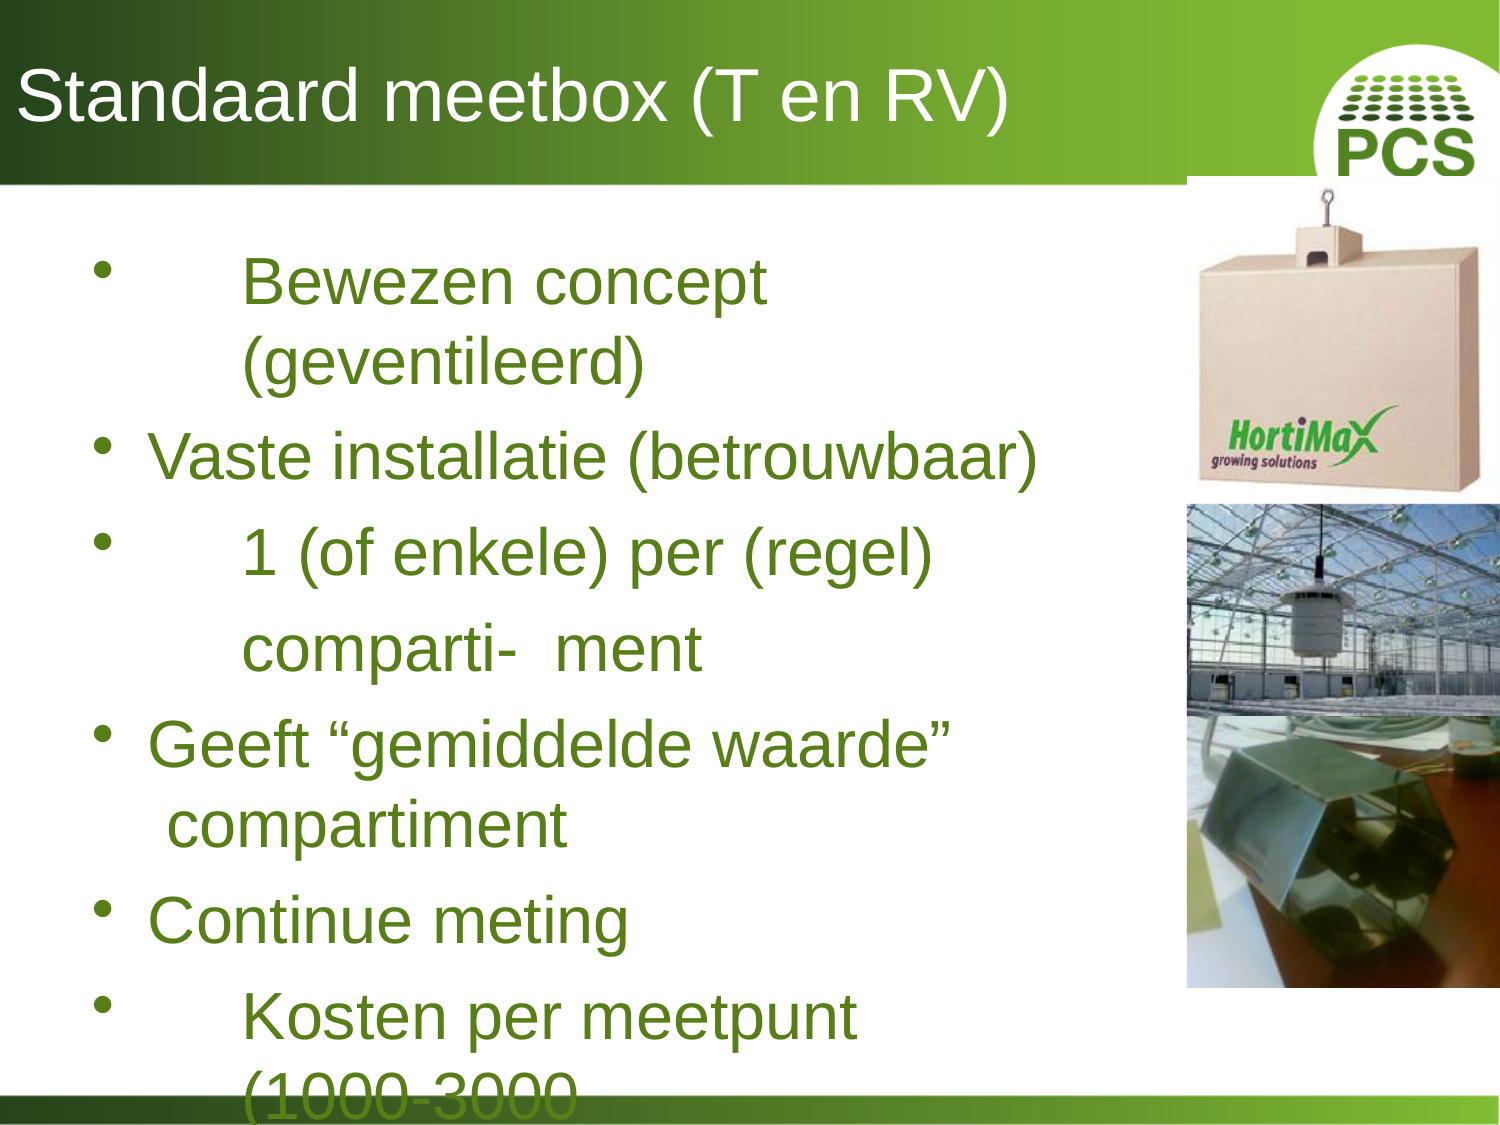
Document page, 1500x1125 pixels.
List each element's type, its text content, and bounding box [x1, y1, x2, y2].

text_box Bewezen concept (geventileerd) Vaste installatie (betrouwbaar) 1 (of enkele) per (regel) comparti- ment Geeft “gemiddelde waarde” compartiment Continue meting Kosten per meetpunt (1000-3000 EUR) [89, 219, 1142, 1125]
title Standaard meetbox (T en RV) [12, 44, 1018, 235]
text_box [1186, 716, 1500, 988]
text_box [1186, 176, 1500, 716]
picture [0, 0, 1500, 1125]
